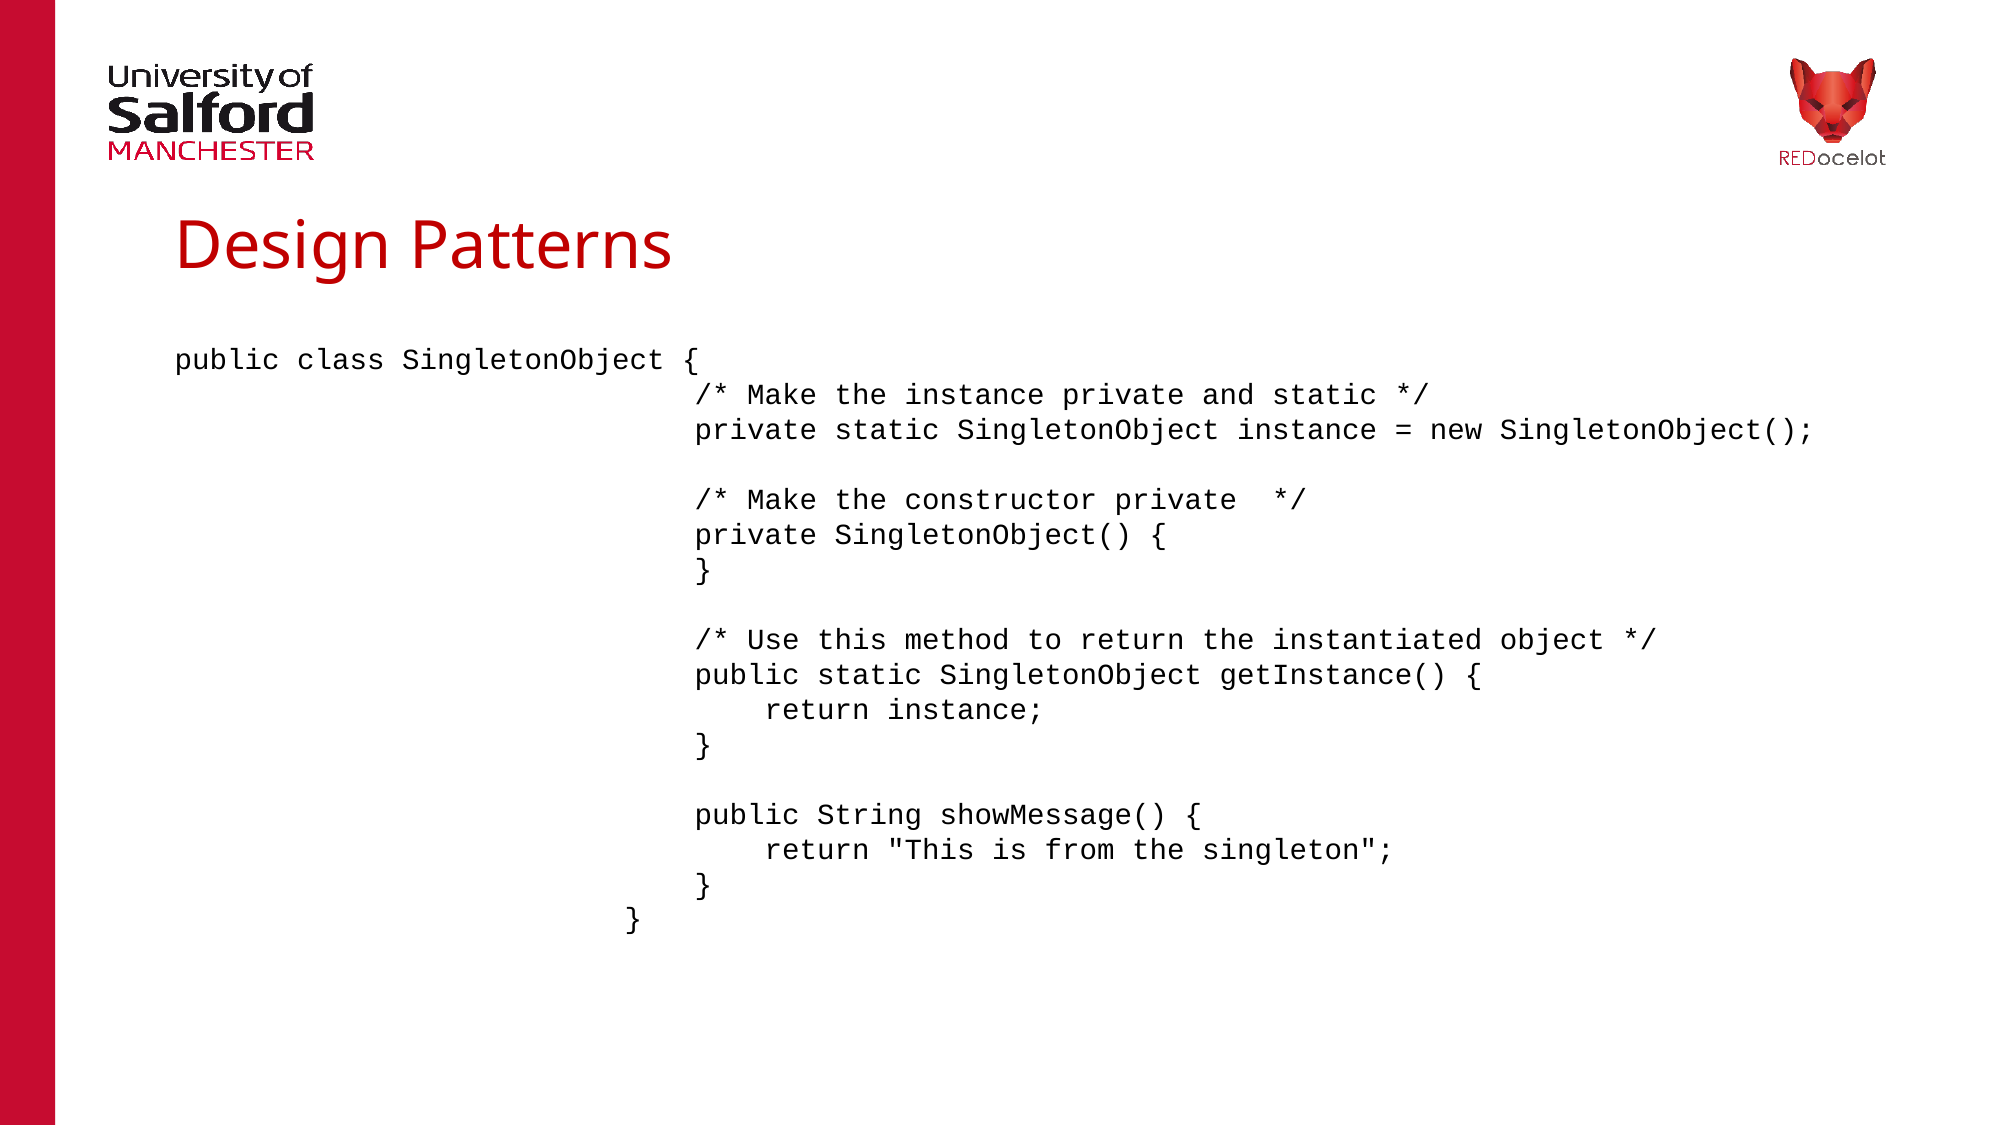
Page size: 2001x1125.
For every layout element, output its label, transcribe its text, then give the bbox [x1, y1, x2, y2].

text_box public class SingletonObject { /* Make the instance private and static */ private static SingletonObject instance = new SingletonObject(); /* Make the constructor private */ private SingletonObject() { } /* Use this method to return the instantiated object */ public static SingletonObject getInstance() { return instance; } public String showMessage() { return "This is from the singleton"; } } [159, 333, 1862, 943]
title Design Patterns [159, 201, 1899, 310]
picture [1766, 43, 1899, 180]
picture [60, 27, 362, 196]
